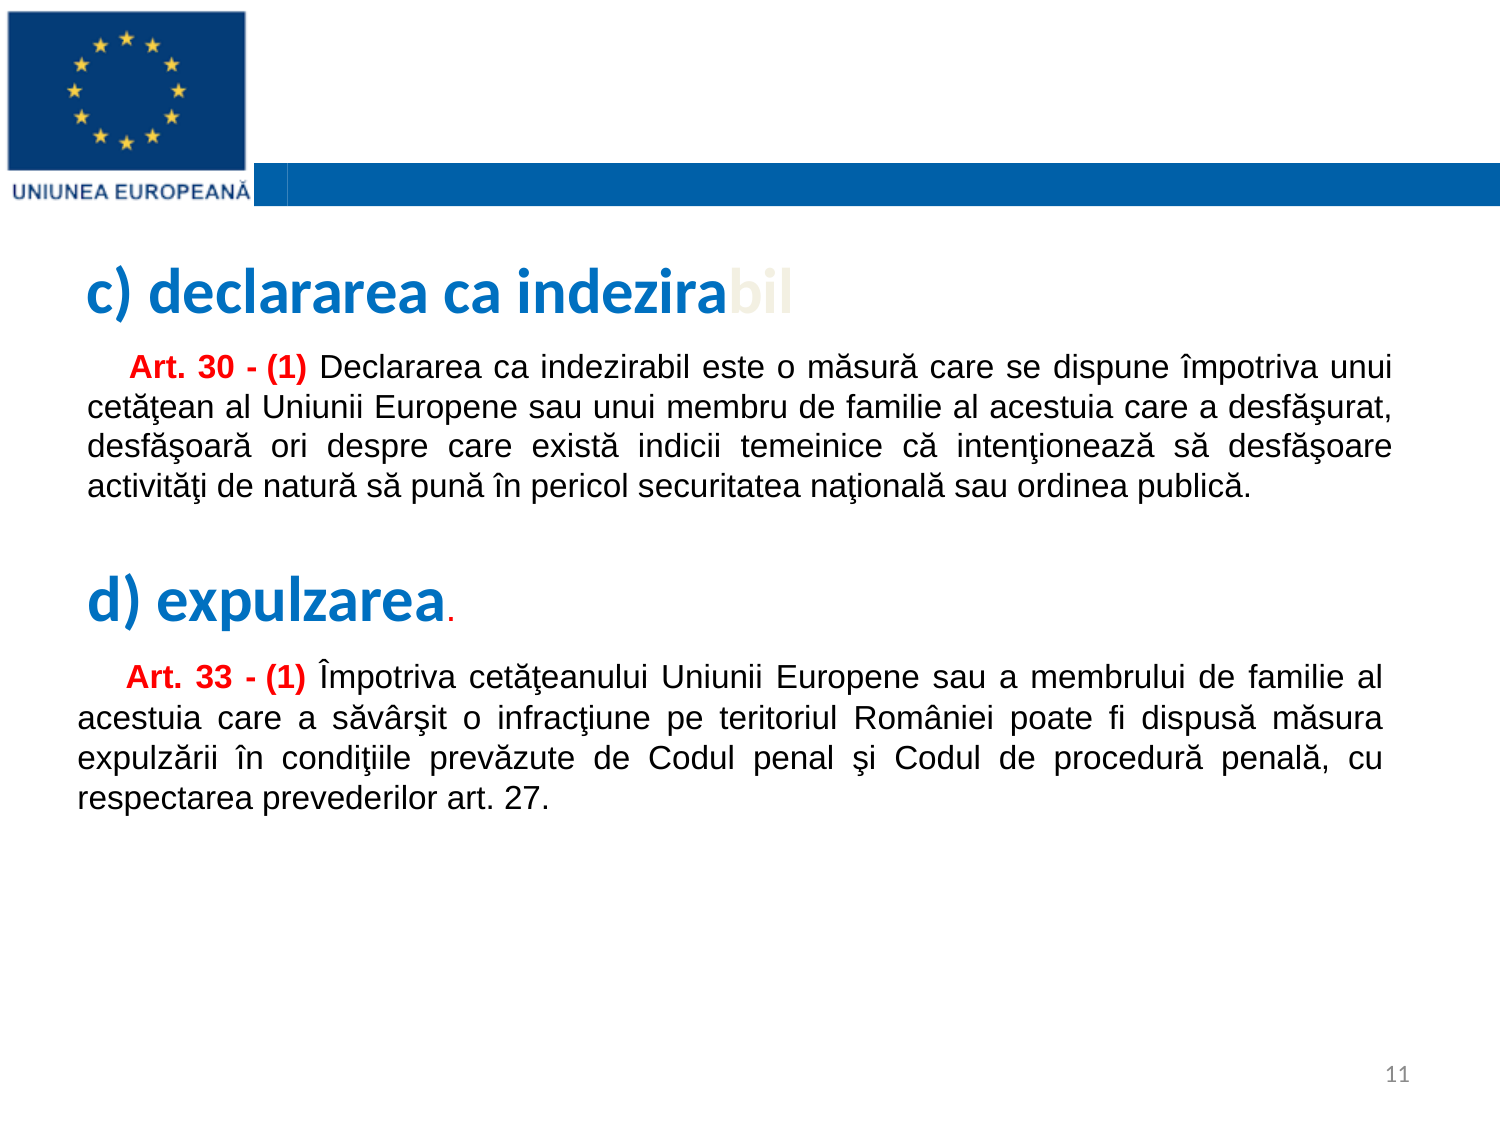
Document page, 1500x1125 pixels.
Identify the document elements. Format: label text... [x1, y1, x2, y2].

text_box Art. 33 - (1) Împotriva cetăţeanului Uniunii Europene sau a membrului de familie al acestuia care a săvârşit o infracţiune pe teritoriul României poate fi dispusă măsura expulzării în condiţiile prevăzute de Codul penal şi Codul de procedură penală, cu respectarea prevederilor art. 27. [62, 643, 1400, 904]
slide_number 11 [1074, 1042, 1425, 1103]
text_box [257, 162, 1500, 207]
text_box Art. 30 - (1) Declararea ca indezirabil este o măsură care se dispune împotriva unui cetăţean al Uniunii Europene sau unui membru de familie al acestuia care a desfăşurat, desfăşoară ori despre care există indicii temeinice că intenţionează să desfăşoare activităţi de natură să pună în pericol securitatea naţională sau ordinea publică. [72, 287, 1410, 575]
text_box c) declararea ca indezirabil [72, 215, 1423, 363]
picture [0, 10, 254, 207]
text_box d) expulzarea. [62, 549, 1435, 663]
